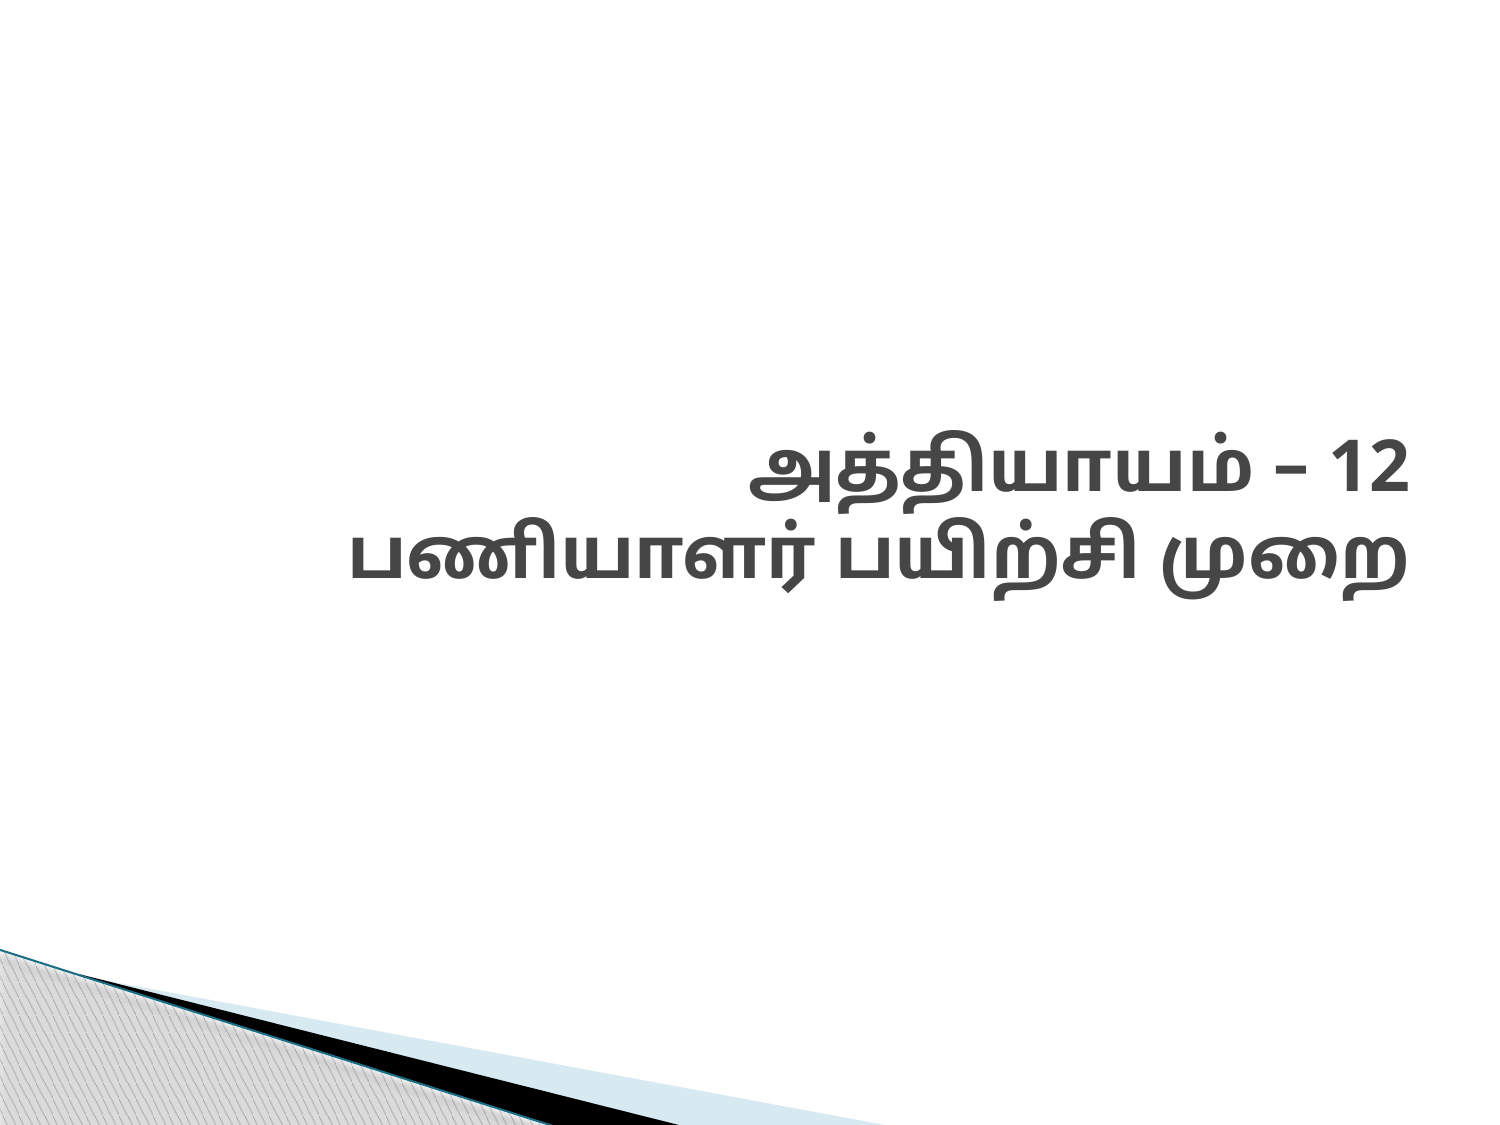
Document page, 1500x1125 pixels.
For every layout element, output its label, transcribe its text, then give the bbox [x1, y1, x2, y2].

title அத்தியாயம் – 12 பணியாளர் பயிற்சி முறை [75, 412, 1425, 600]
